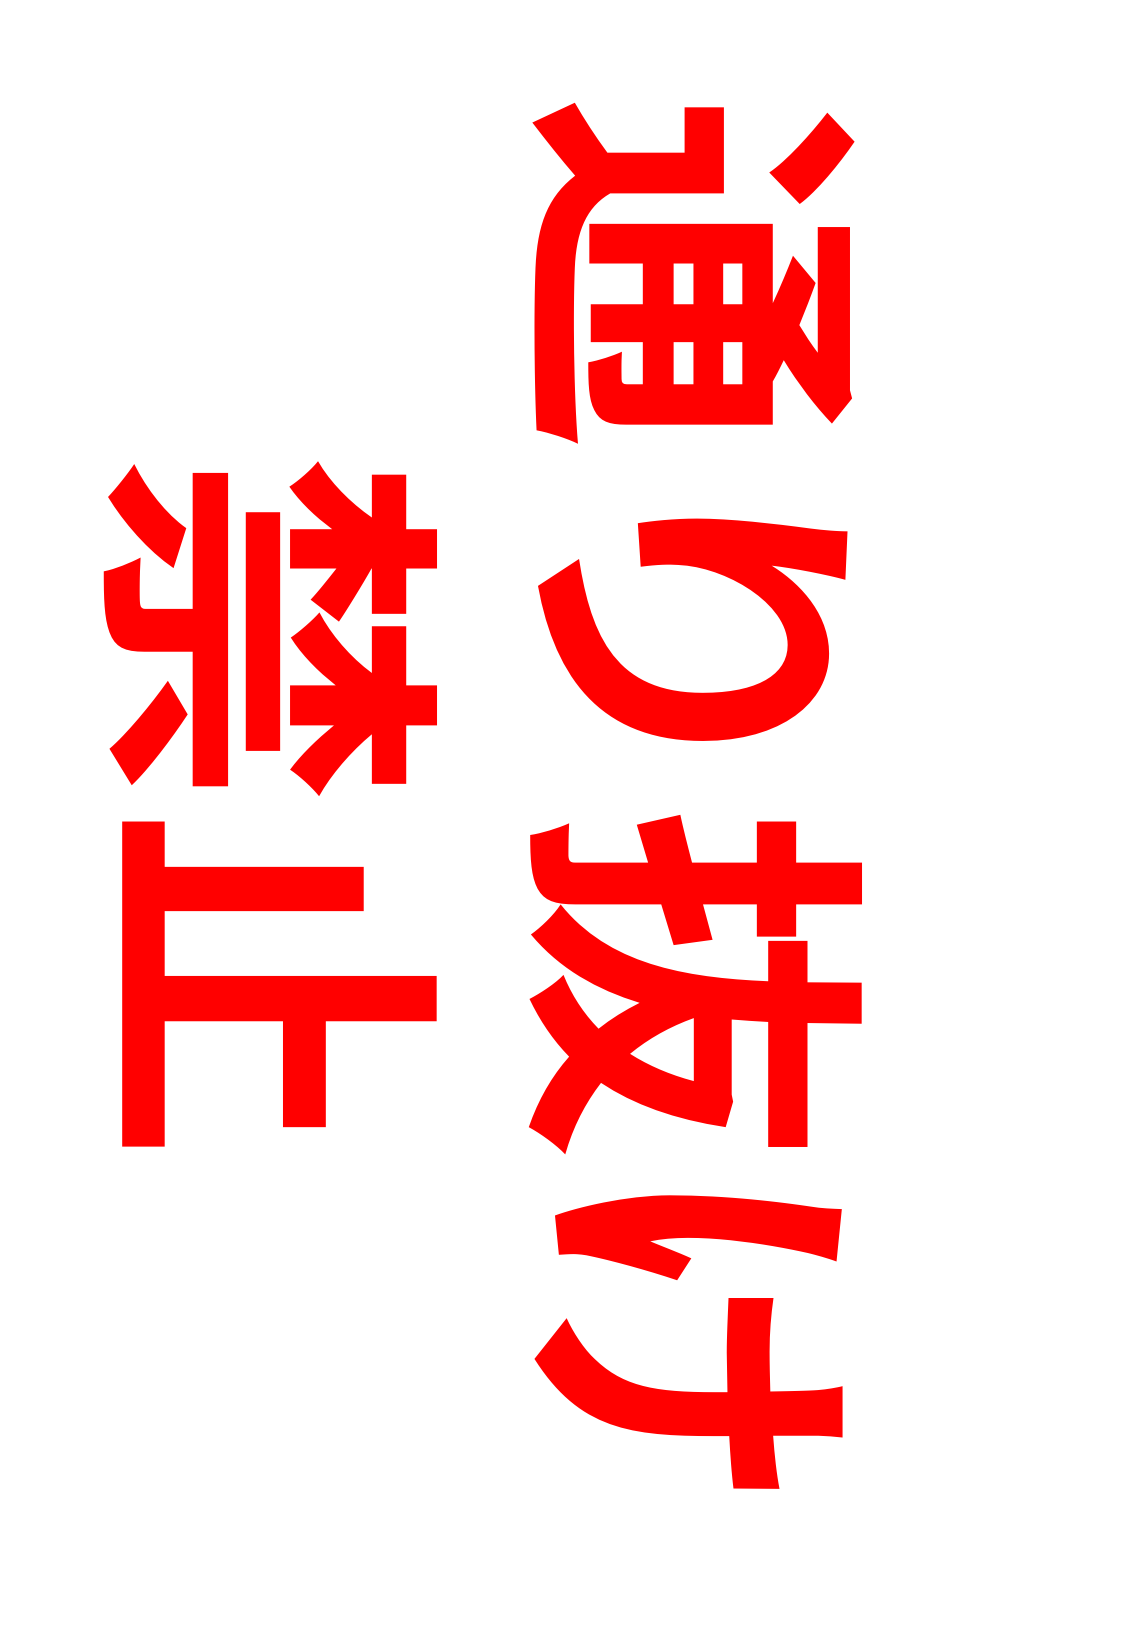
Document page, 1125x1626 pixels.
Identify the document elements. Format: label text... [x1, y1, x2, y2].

text_box 通り抜け 禁止 [57, 15, 947, 1599]
